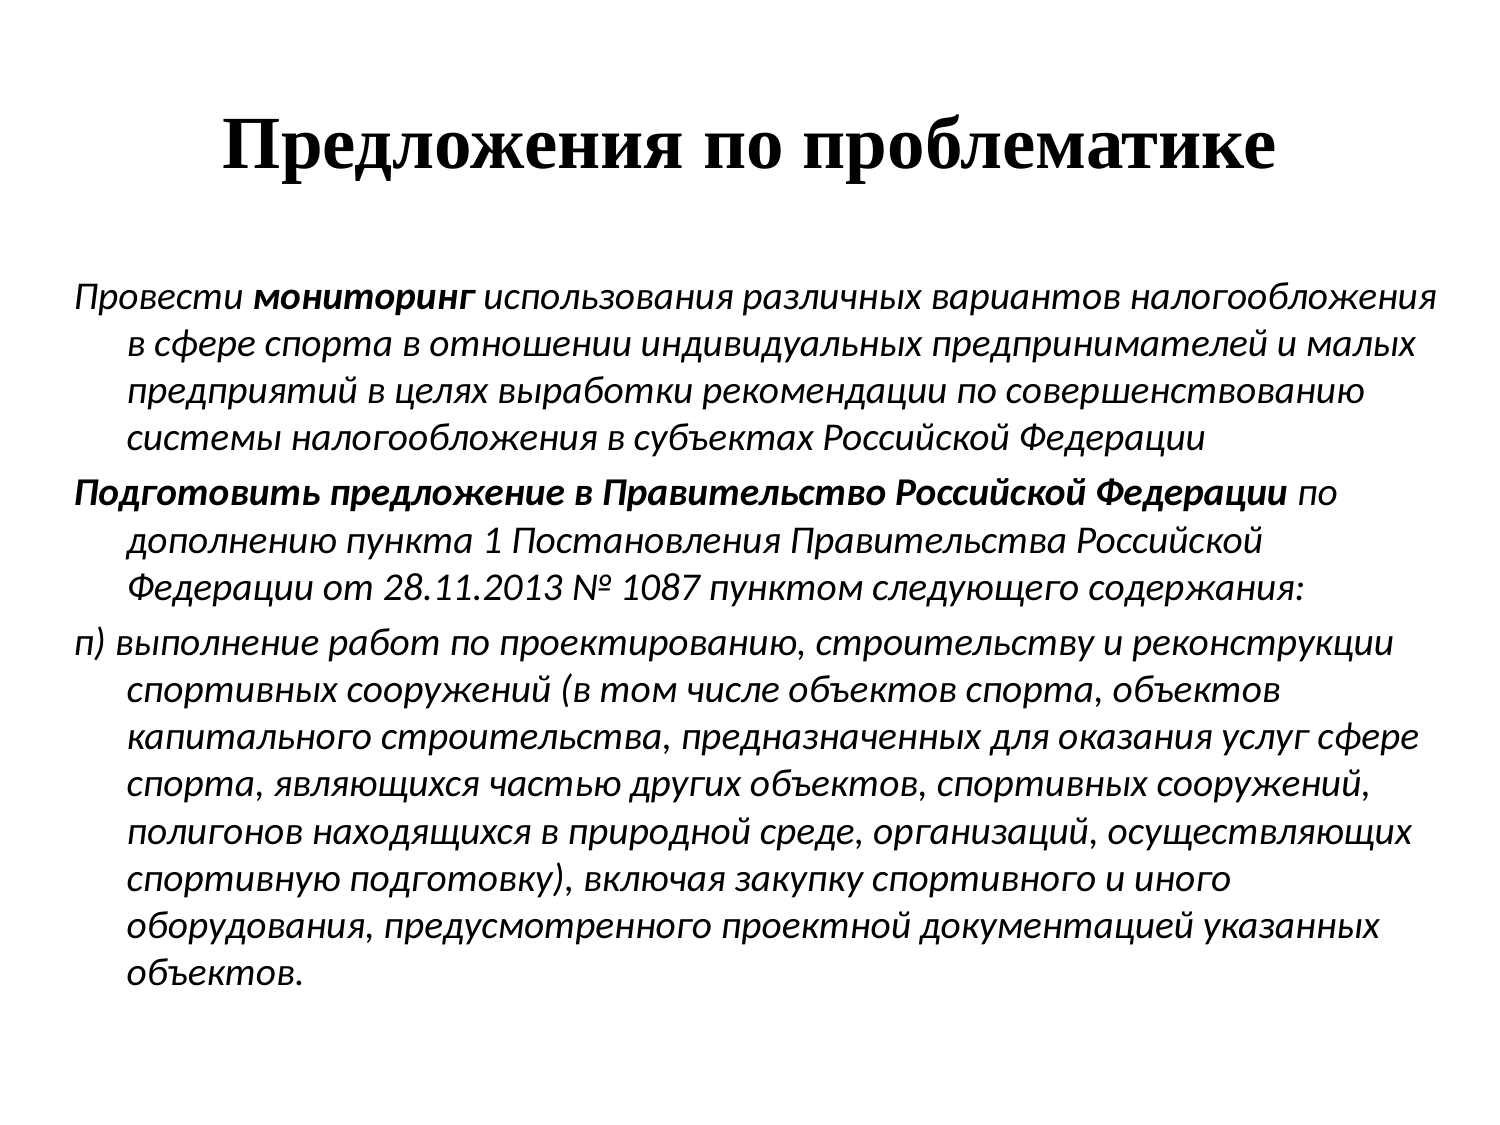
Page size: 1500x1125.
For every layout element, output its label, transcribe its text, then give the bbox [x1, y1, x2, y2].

list Провести мониторинг использования различных вариантов налогообложения в сфере спорта в отношении индивидуальных предпринимателей и малых предприятий в целях выработки рекомендации по совершенствованию системы налогообложения в субъектах Российской Федерации Подготовить предложение в Правительство Российской Федерации по дополнению пункта 1 Постановления Правительства Российской Федерации от 28.11.2013 № 1087 пунктом следующего содержания: п) выполнение работ по проектированию, строительству и реконструкции спортивных сооружений (в том числе объектов спорта, объектов капитального строительства, предназначенных для оказания услуг сфере спорта, являющихся частью других объектов, спортивных сооружений, полигонов находящихся в природной среде, организаций, осуществляющих спортивную подготовку), включая закупку спортивного и иного оборудования, предусмотренного проектной документацией указанных объектов. [58, 262, 1465, 1005]
title Предложения по проблематике [75, 45, 1425, 233]
